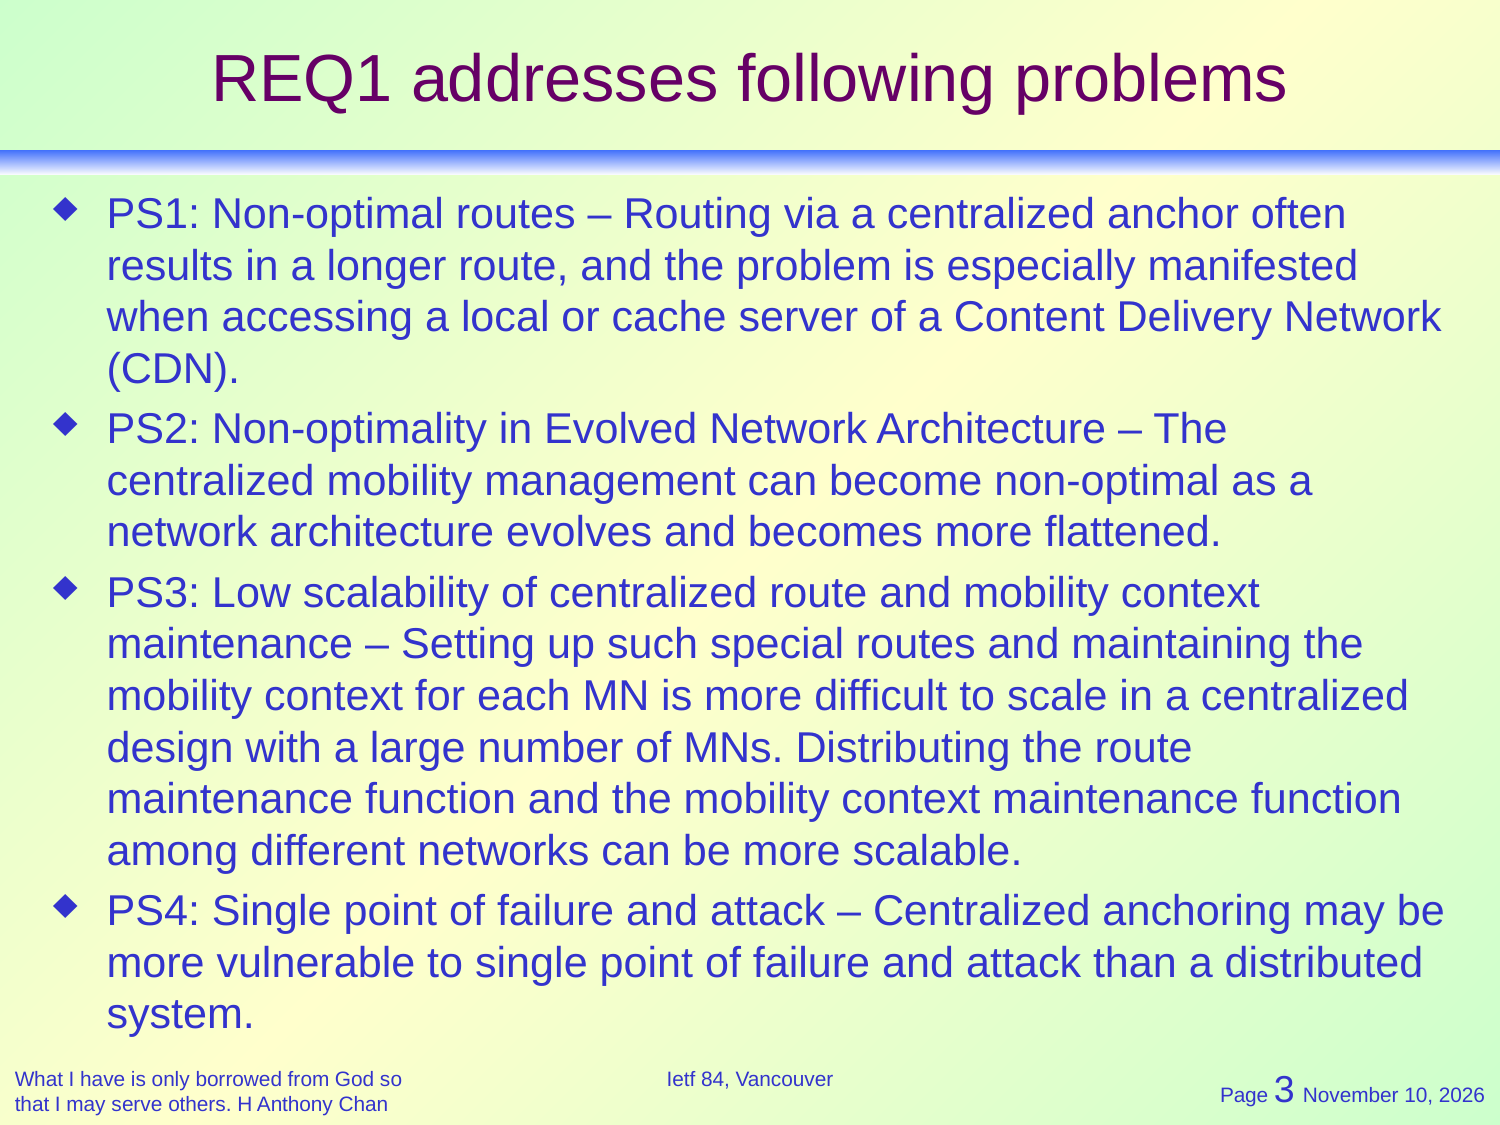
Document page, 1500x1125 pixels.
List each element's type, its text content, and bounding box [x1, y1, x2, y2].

list PS1: Non-optimal routes – Routing via a centralized anchor often results in a longer route, and the problem is especially manifested when accessing a local or cache server of a Content Delivery Network (CDN). PS2: Non-optimality in Evolved Network Architecture – The centralized mobility management can become non-optimal as a network architecture evolves and becomes more flattened. PS3: Low scalability of centralized route and mobility context maintenance – Setting up such special routes and maintaining the mobility context for each MN is more difficult to scale in a centralized design with a large number of MNs. Distributing the route maintenance function and the mobility context maintenance function among different networks can be more scalable. PS4: Single point of failure and attack – Centralized anchoring may be more vulnerable to single point of failure and attack than a distributed system. [37, 177, 1463, 1059]
title REQ1 addresses following problems [0, 0, 1500, 151]
